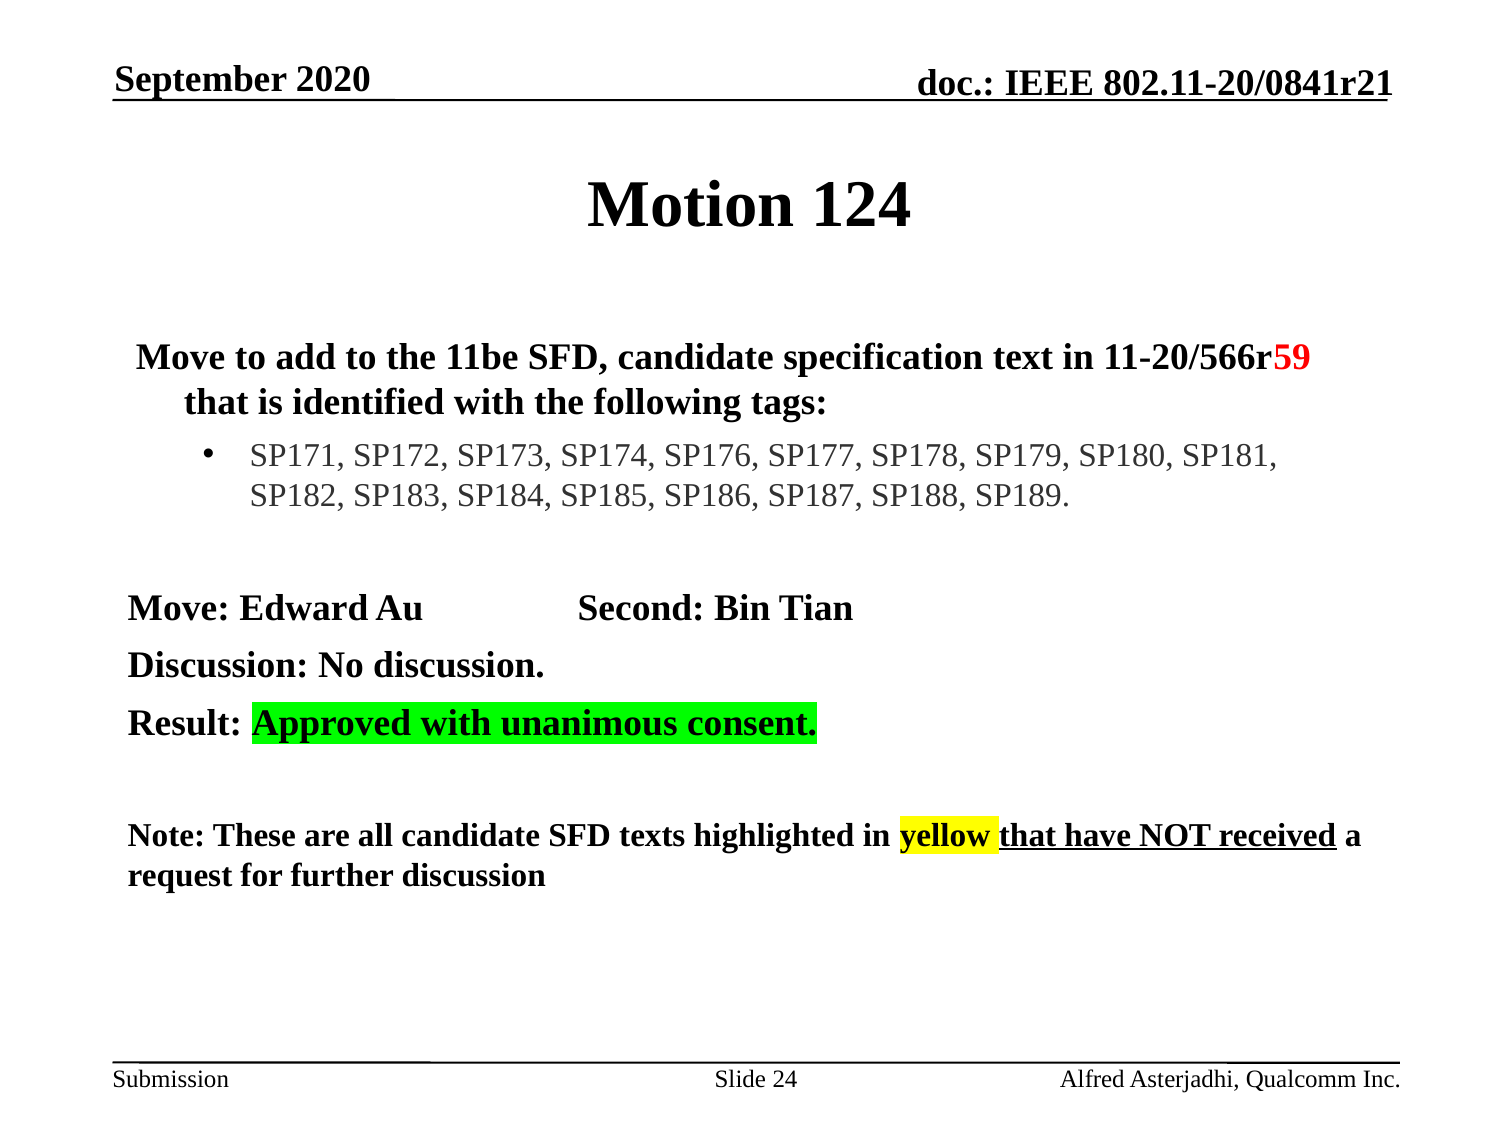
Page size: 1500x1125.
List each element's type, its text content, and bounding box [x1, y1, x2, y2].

footer Alfred Asterjadhi, Qualcomm Inc. [878, 1061, 1402, 1093]
title Motion 124 [112, 112, 1388, 288]
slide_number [114, 54, 423, 100]
slide_number Slide 24 [712, 1061, 800, 1123]
list Move to add to the 11be SFD, candidate specification text in 11-20/566r59 that is identified with the following tags: SP171, SP172, SP173, SP174, SP176, SP177, SP178, SP179, SP180, SP181, SP182, SP183, SP184, SP185, SP186, SP187, SP188, SP189. Move: Edward Au Second: Bin Tian Discussion: No discussion. Result: Approved with unanimous consent. Note: These are all candidate SFD texts highlighted in yellow that have NOT received a request for further discussion [112, 324, 1388, 1063]
